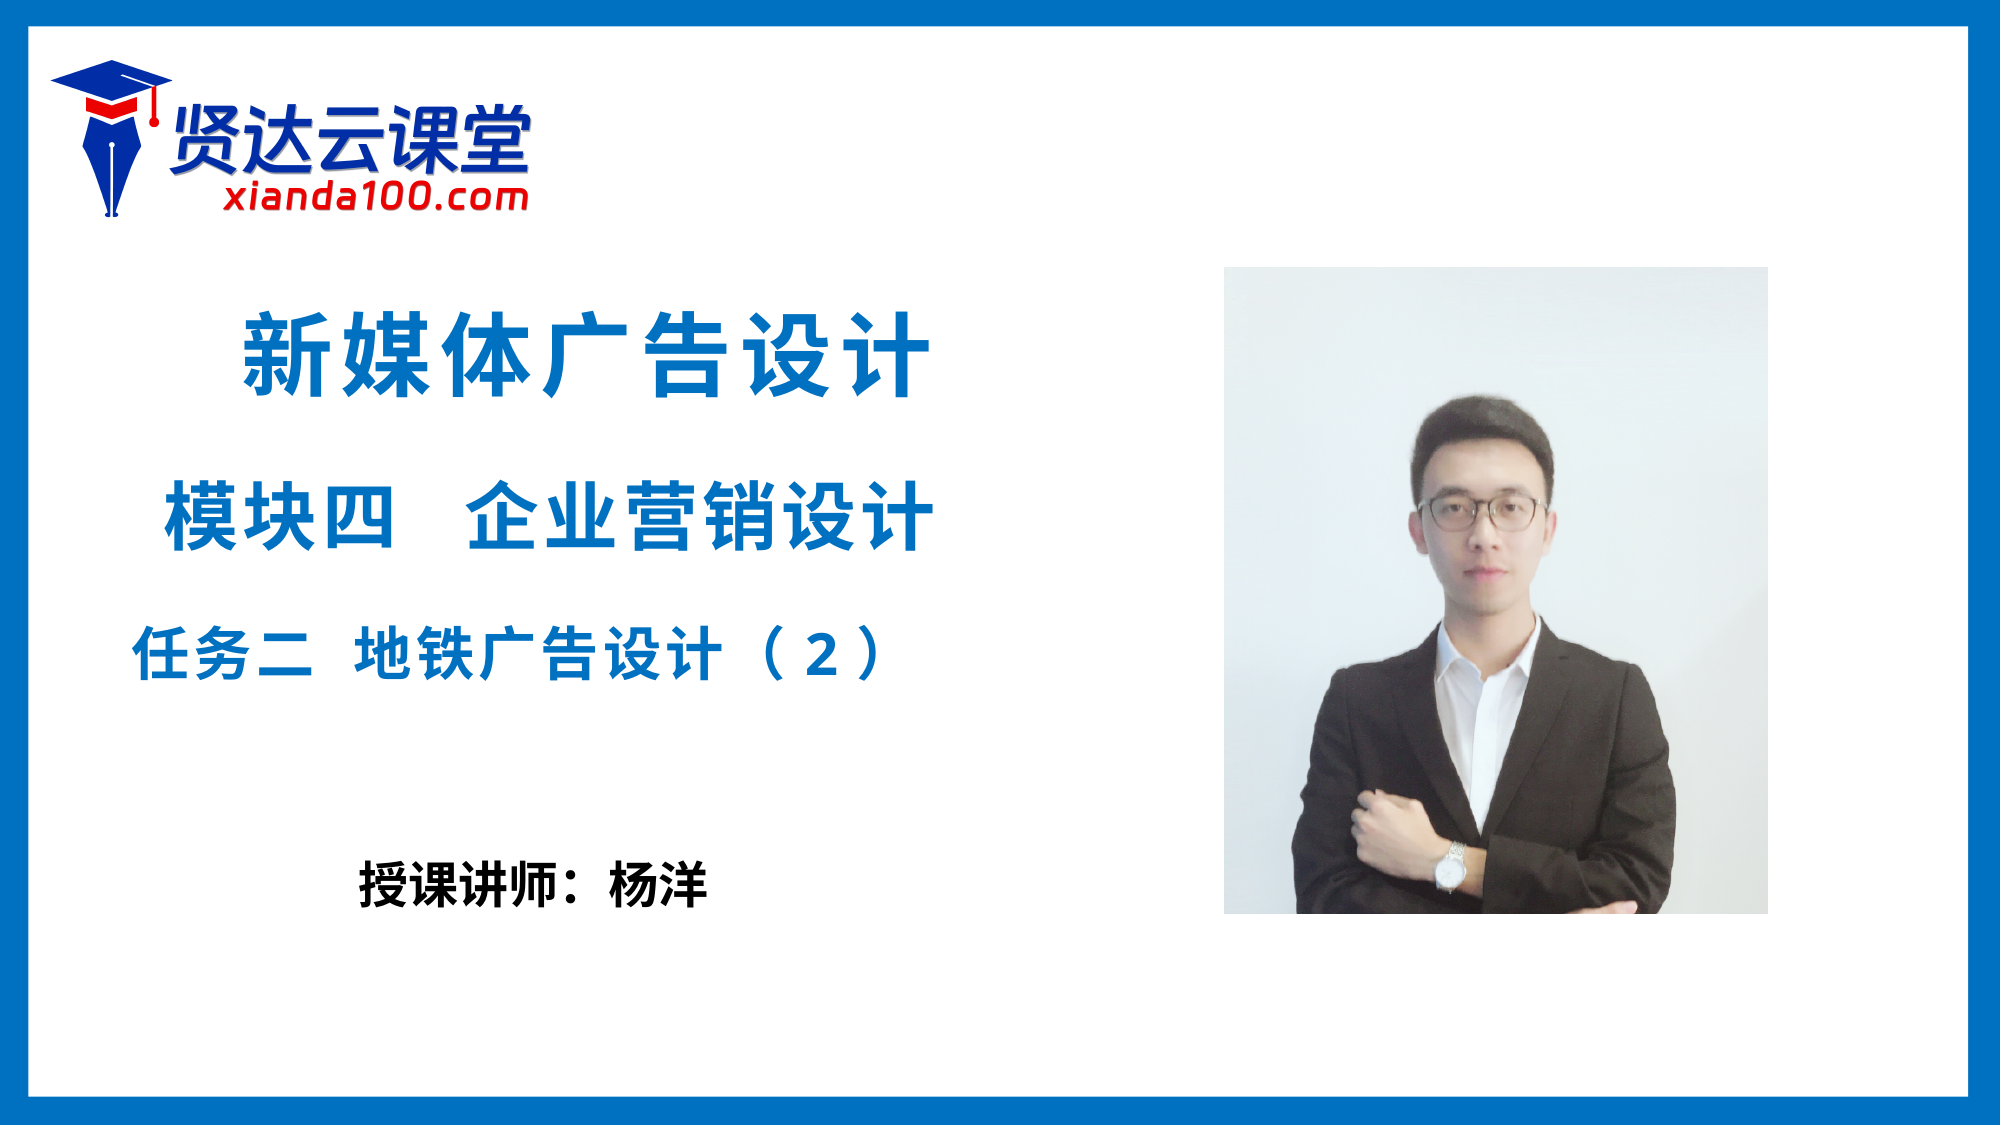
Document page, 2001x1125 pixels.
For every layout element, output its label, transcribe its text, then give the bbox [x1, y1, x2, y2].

text_box 模块四 企业营销设计 [90, 462, 1010, 577]
text_box 新媒体广告设计 [161, 290, 1013, 416]
picture [1224, 267, 1768, 914]
text_box 授课讲师：杨洋 [200, 845, 868, 921]
text_box 任务二 地铁广告设计（2） [63, 609, 983, 724]
picture [31, 30, 570, 256]
